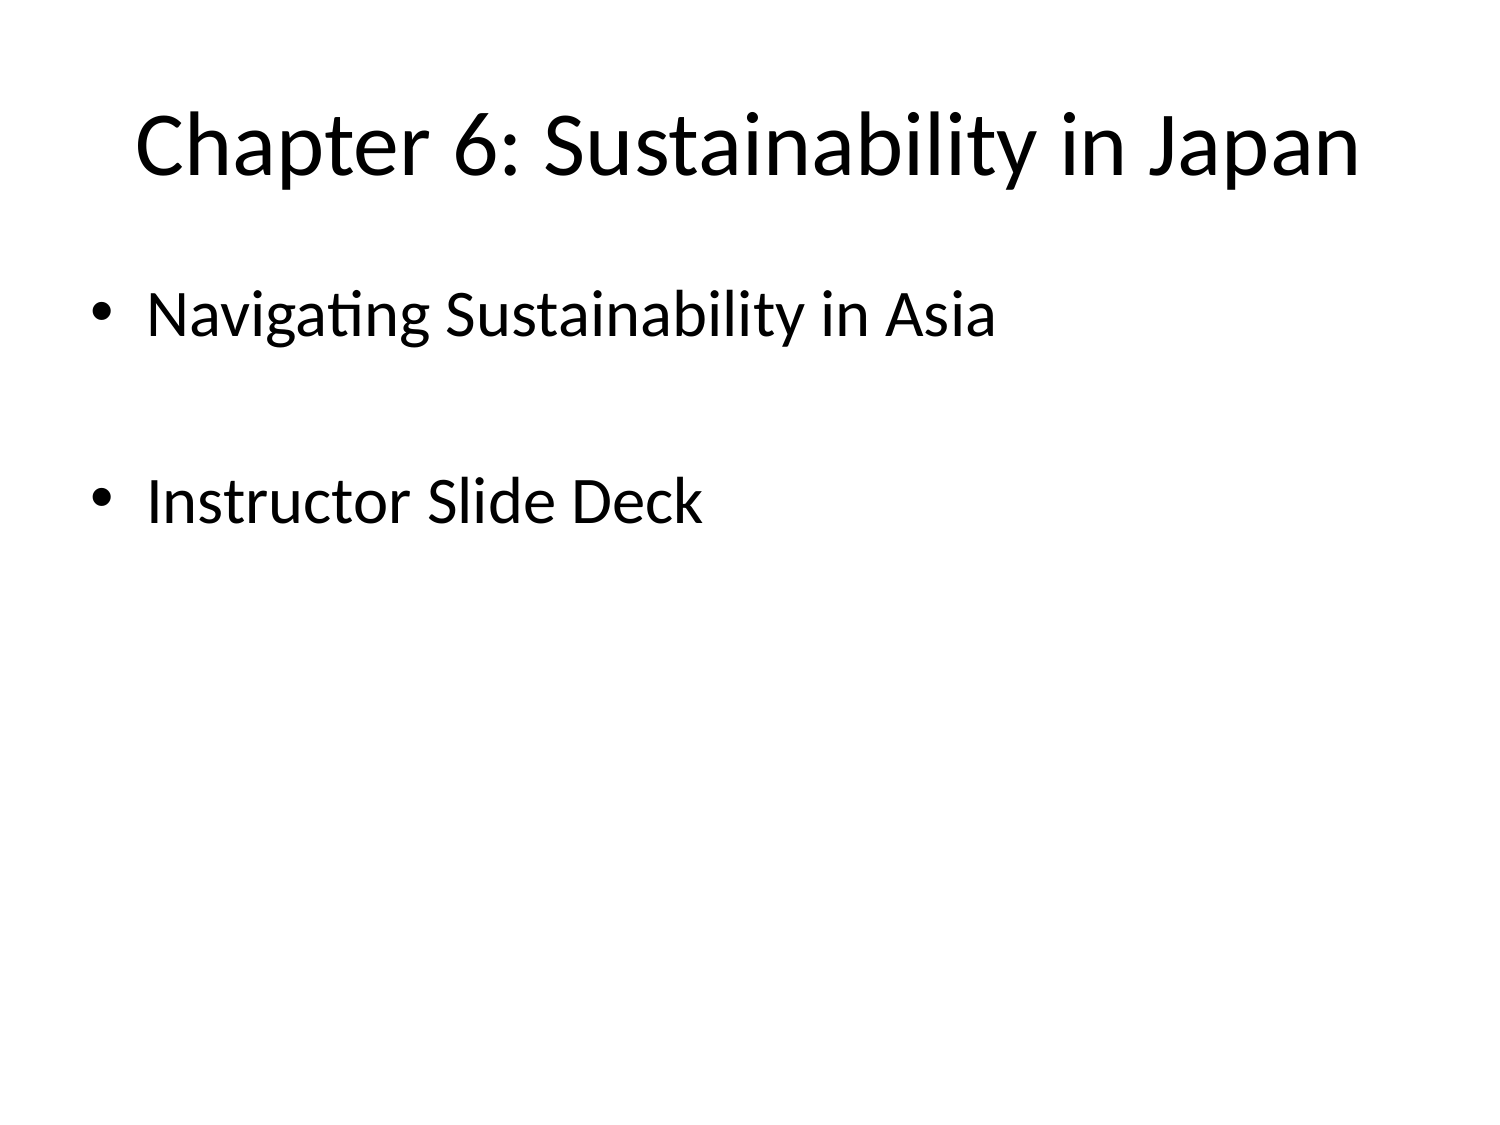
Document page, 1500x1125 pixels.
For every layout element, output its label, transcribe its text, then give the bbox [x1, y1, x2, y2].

list Navigating Sustainability in Asia Instructor Slide Deck [75, 262, 1425, 1005]
title Chapter 6: Sustainability in Japan [75, 45, 1425, 233]
